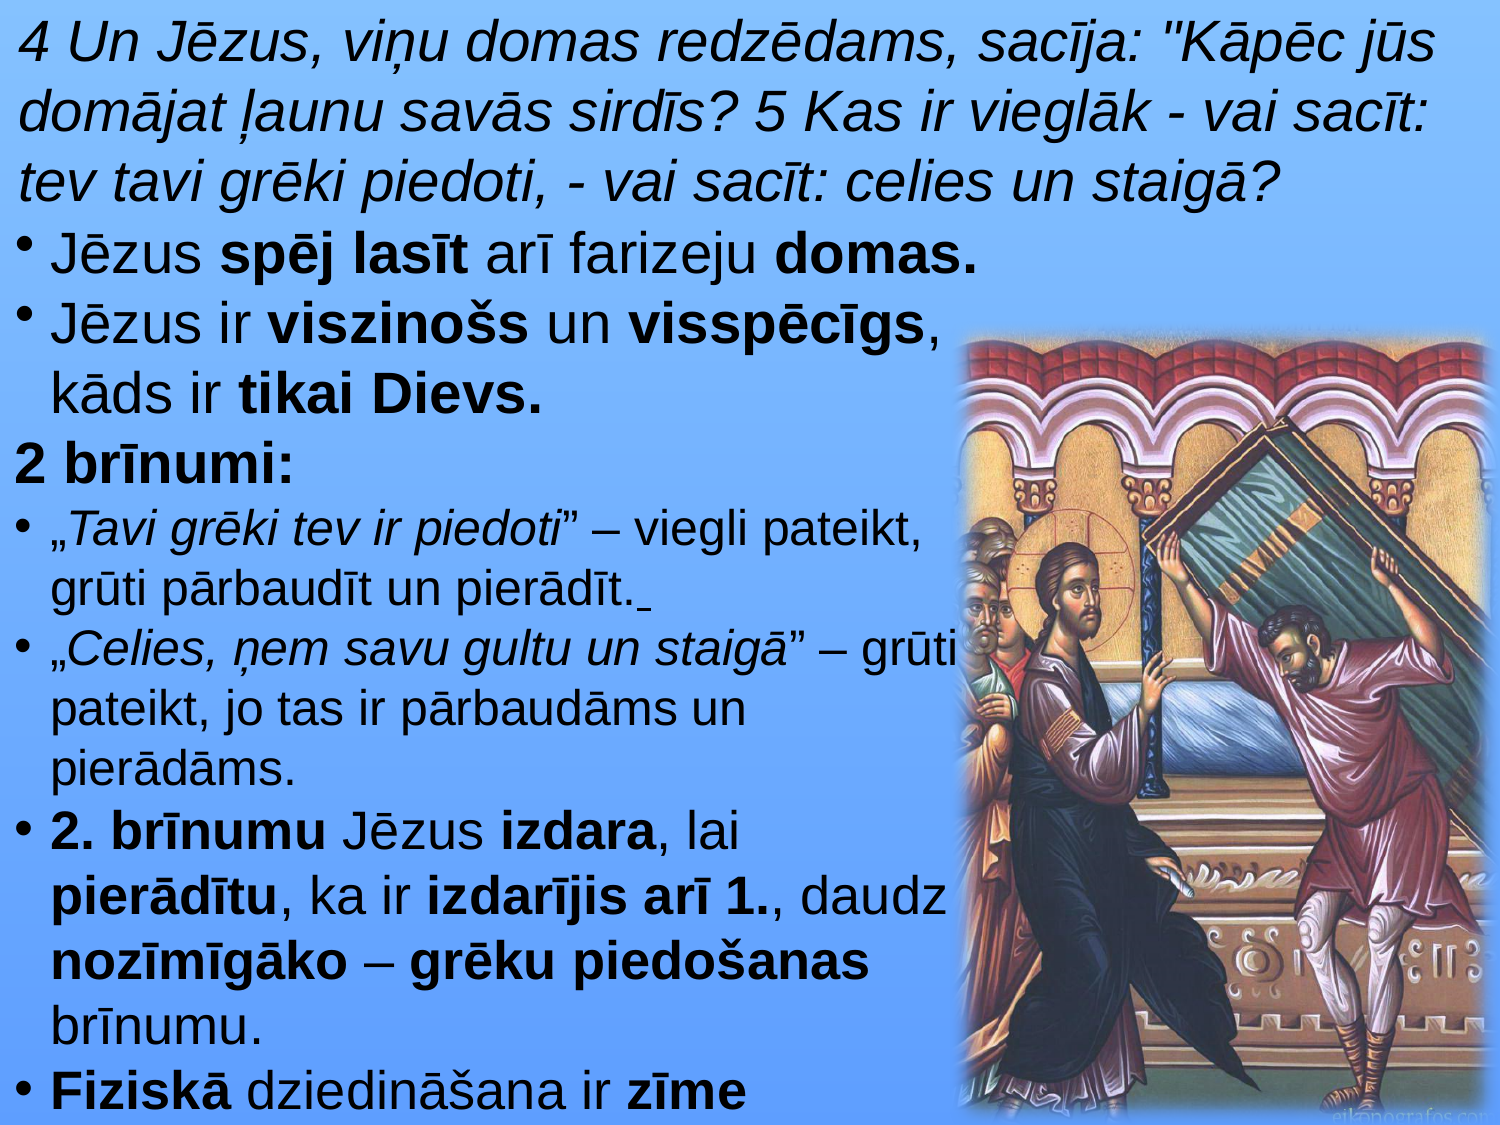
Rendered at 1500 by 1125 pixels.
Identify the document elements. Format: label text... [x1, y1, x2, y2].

list 4 Un Jēzus, viņu domas redzēdams, sacīja: "Kāpēc jūs domājat ļaunu savās sirdīs? 5 Kas ir vieglāk - vai sacīt: tev tavi grēki piedoti, - vai sacīt: celies un staigā? [0, 0, 1500, 169]
text_box Jēzus spēj lasīt arī farizeju domas. Jēzus ir viszinošs un visspēcīgs, kāds ir tikai Dievs. 2 brīnumi: „Tavi grēki tev ir piedoti” – viegli pateikt, grūti pārbaudīt un pierādīt. „Celies, ņem savu gultu un staigā” – grūti pateikt, jo tas ir pārbaudāms un pierādāms. 2. brīnumu Jēzus izdara, lai pierādītu, ka ir izdarījis arī 1., daudz nozīmīgāko – grēku piedošanas brīnumu. Fiziskā dziedināšana ir zīme garīgajai dziedināšanai, ko Jēzus veic! [0, 207, 999, 1125]
picture [950, 321, 1500, 1125]
